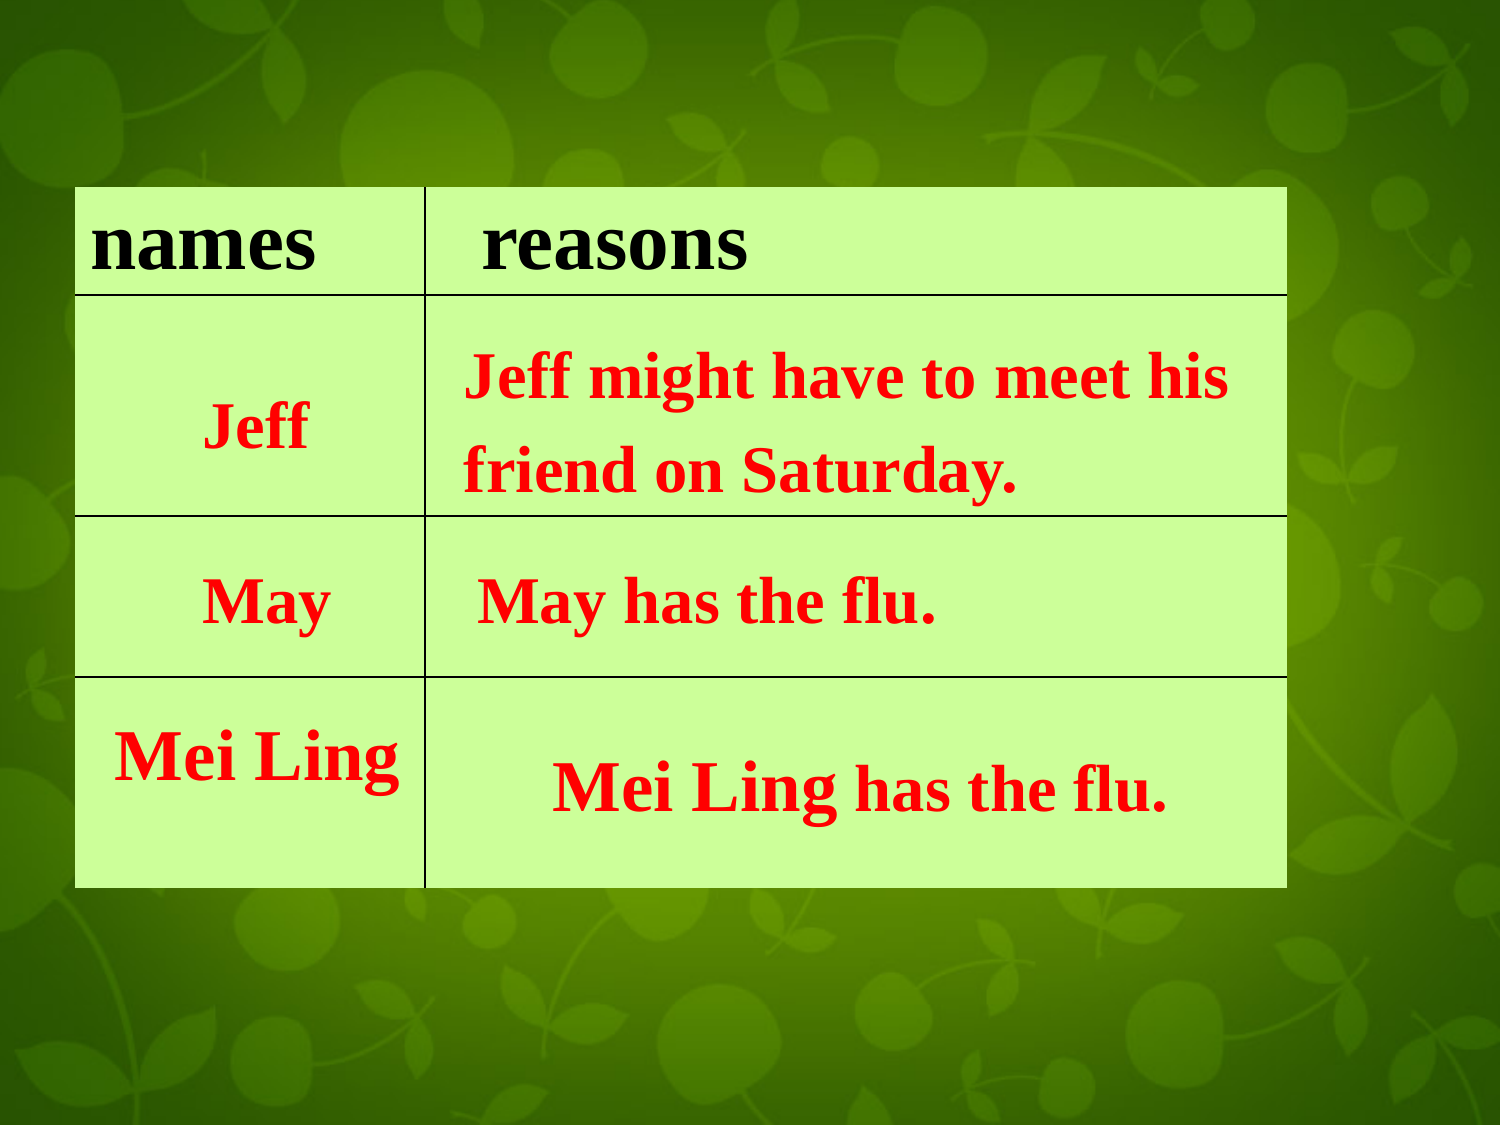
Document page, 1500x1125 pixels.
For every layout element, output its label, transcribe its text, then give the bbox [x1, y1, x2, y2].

text_box Mei Ling [100, 699, 416, 803]
table_cell [426, 296, 1287, 515]
table_cell [426, 678, 1287, 888]
table_header names [75, 187, 424, 294]
table_cell [75, 517, 424, 676]
picture [0, 0, 1500, 1125]
text_box Jeff might have to meet his friend on Saturday. [449, 324, 1246, 513]
table_cell [75, 296, 424, 515]
text_box Jeff [187, 374, 325, 470]
table_cell [75, 678, 424, 888]
text_box May has the flu. [462, 549, 952, 645]
text_box May [187, 549, 348, 645]
text_box Mei Ling has the flu. [537, 731, 1183, 834]
table_cell [426, 517, 1287, 676]
table_header reasons [426, 187, 1287, 294]
